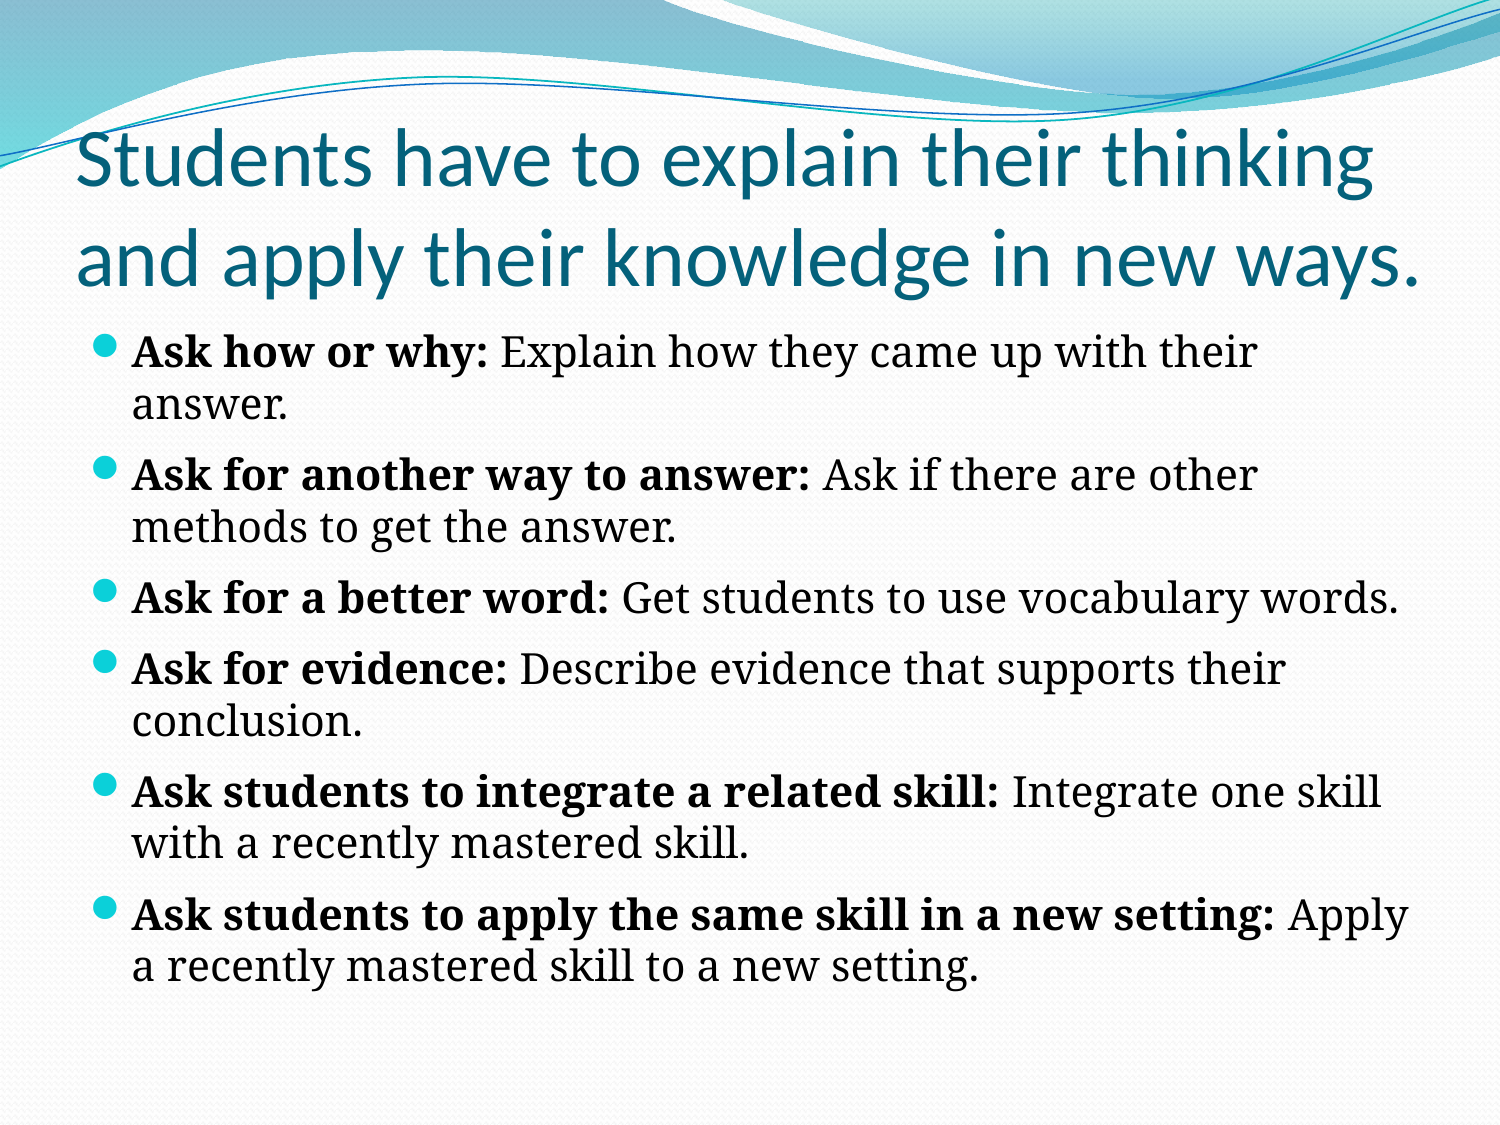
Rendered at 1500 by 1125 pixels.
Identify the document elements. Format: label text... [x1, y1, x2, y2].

title Students have to explain their thinking and apply their knowledge in new ways. [75, 115, 1425, 303]
list Ask how or why: Explain how they came up with their answer. Ask for another way to answer: Ask if there are other methods to get the answer. Ask for a better word: Get students to use vocabulary words. Ask for evidence: Describe evidence that supports their conclusion. Ask students to integrate a related skill: Integrate one skill with a recently mastered skill. Ask students to apply the same skill in a new setting: Apply a recently mastered skill to a new setting. [75, 317, 1425, 1038]
